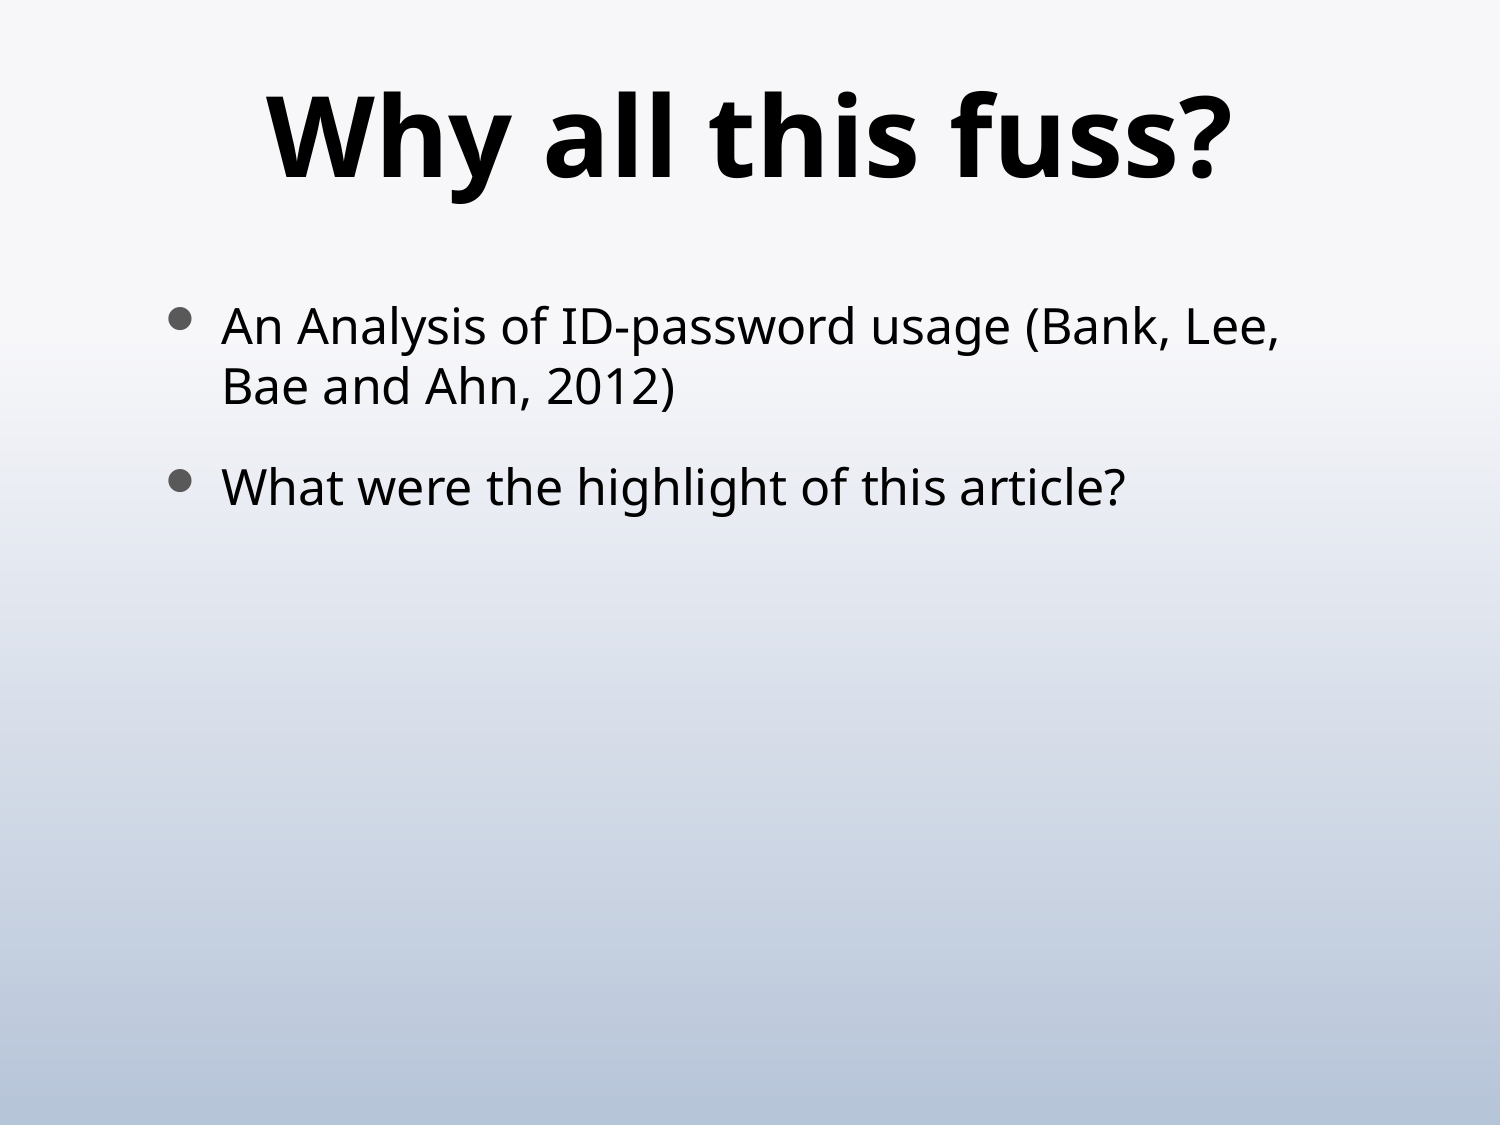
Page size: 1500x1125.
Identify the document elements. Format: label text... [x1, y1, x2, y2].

title Why all this fuss? [150, 37, 1350, 245]
list An Analysis of ID-password usage (Bank, Lee, Bae and Ahn, 2012) What were the highlight of this article? [150, 286, 1350, 993]
